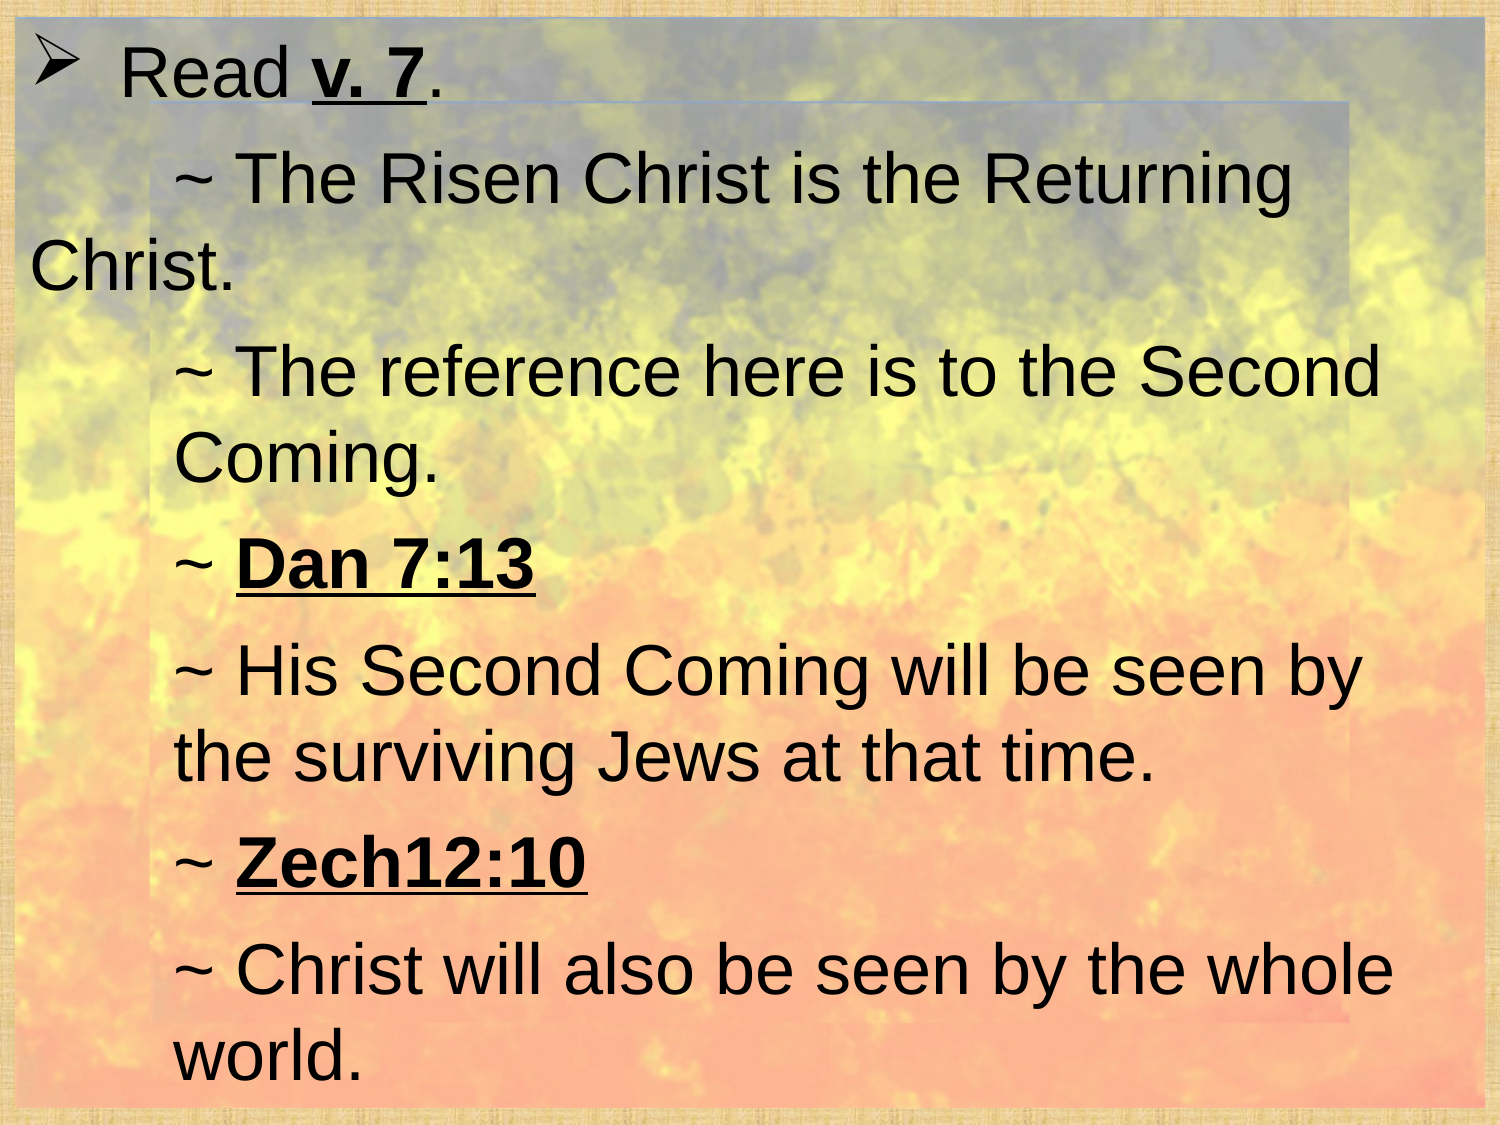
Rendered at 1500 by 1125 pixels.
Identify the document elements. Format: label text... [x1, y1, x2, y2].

picture [0, 0, 1500, 1125]
subtitle Read v. 7. ~ The Risen Christ is the Returning Christ. ~ The reference here is to the Second Coming. ~ Dan 7:13 ~ His Second Coming will be seen by the surviving Jews at that time. ~ Zech12:10 ~ Christ will also be seen by the whole world. [14, 17, 1486, 1108]
